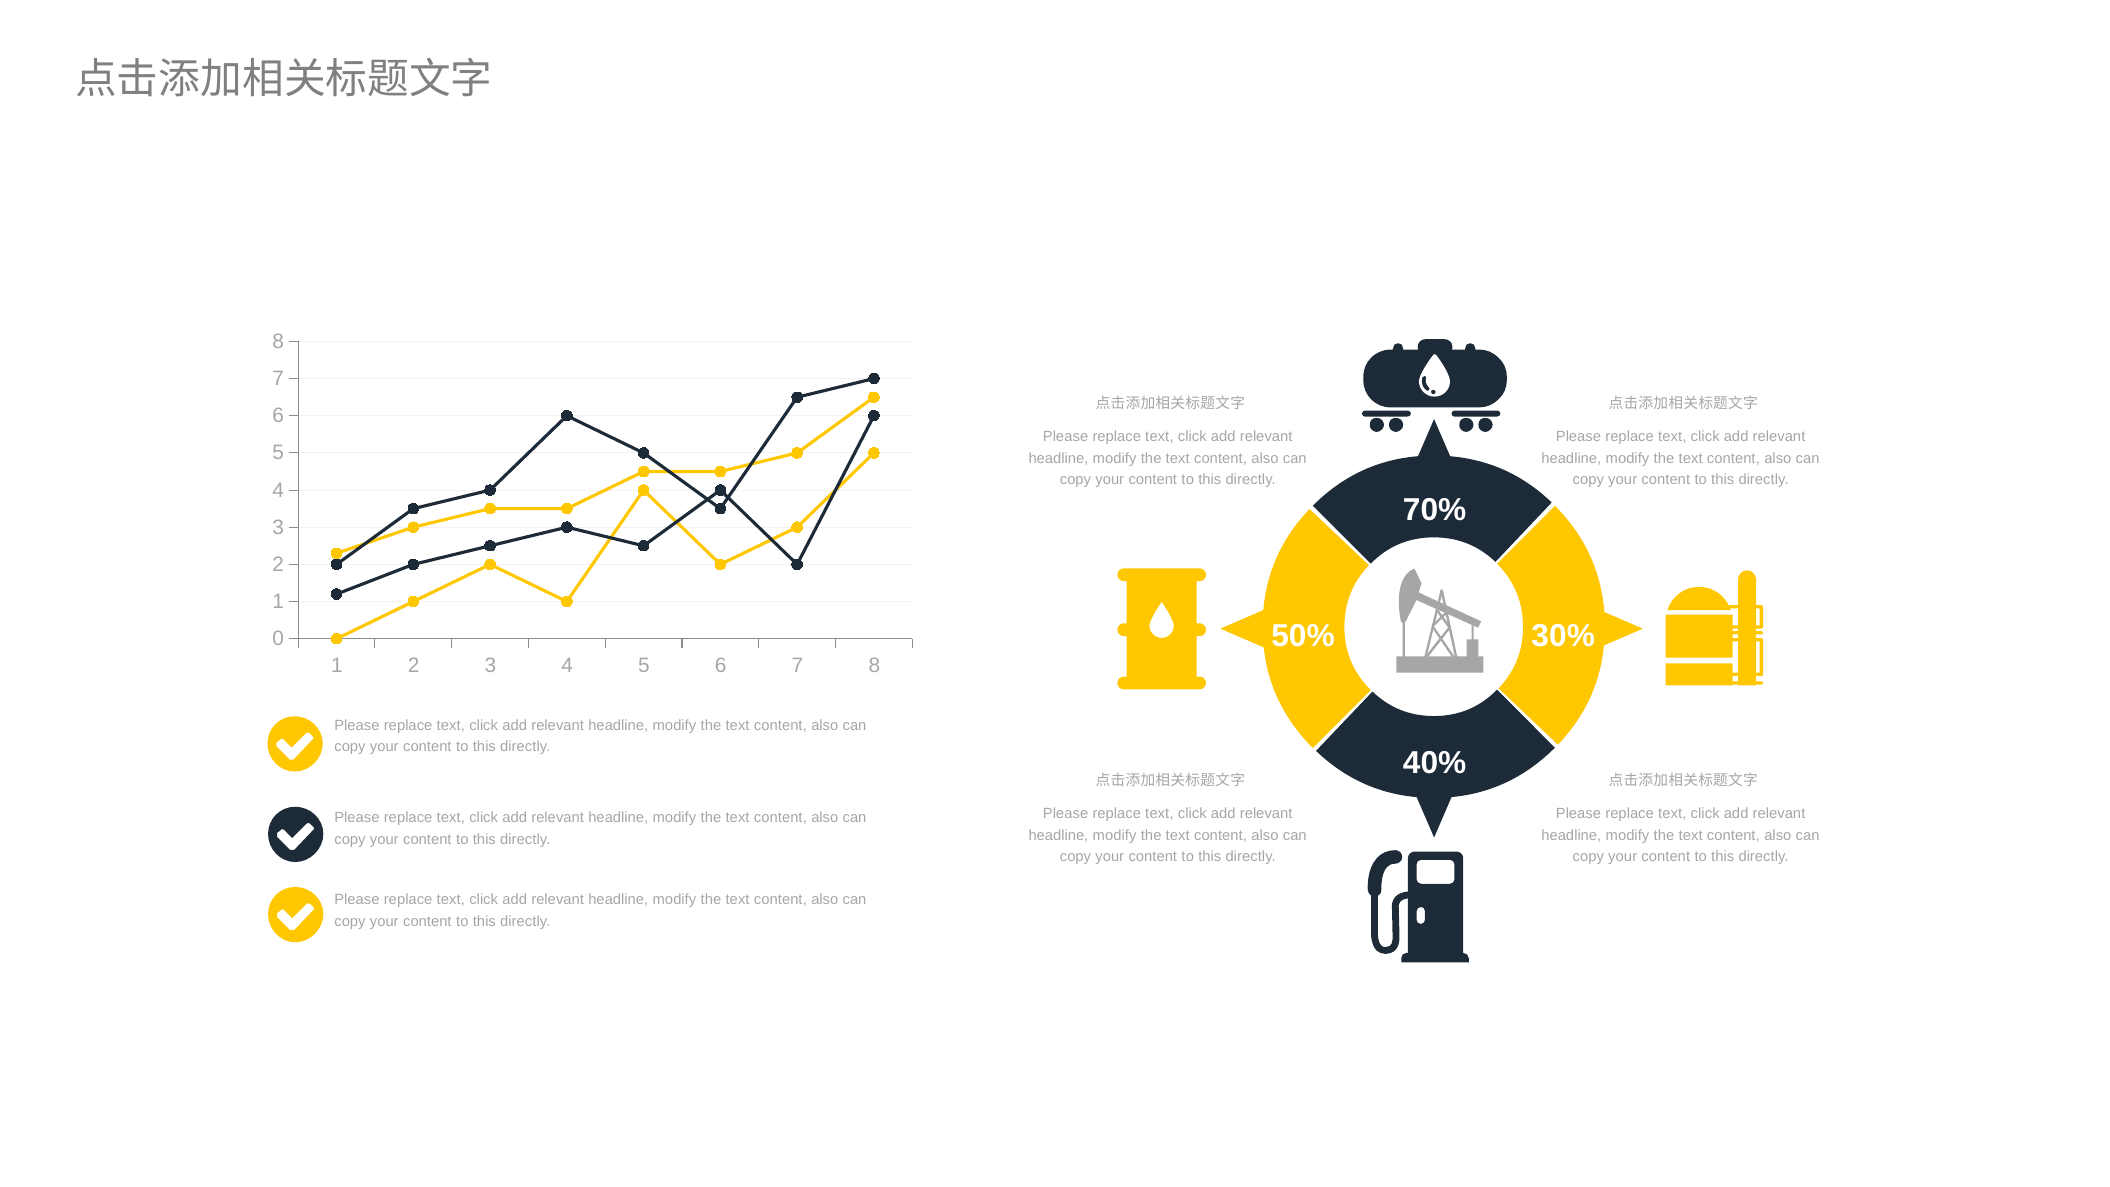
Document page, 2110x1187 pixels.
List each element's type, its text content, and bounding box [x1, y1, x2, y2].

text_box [1018, 767, 1318, 864]
text_box Please replace text, click add relevant headline, modify the text content, also can copy your content to this directly. [334, 804, 893, 848]
text_box Please replace text, click add relevant headline, modify the text content, also can copy your content to this directly. [334, 711, 893, 755]
text_box [1367, 850, 1469, 963]
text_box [1531, 767, 1831, 864]
text_box [1117, 568, 1206, 690]
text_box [1531, 390, 1831, 487]
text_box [1312, 419, 1552, 564]
text_box 点击添加相关标题文字 [59, 44, 563, 107]
text_box [268, 886, 324, 943]
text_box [1361, 339, 1507, 432]
chart [259, 322, 926, 685]
text_box [267, 716, 323, 772]
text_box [1316, 689, 1555, 838]
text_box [1220, 509, 1371, 749]
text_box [1390, 568, 1484, 673]
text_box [1665, 570, 1764, 686]
text_box [268, 806, 324, 863]
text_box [1497, 505, 1643, 745]
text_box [1018, 390, 1318, 487]
text_box Please replace text, click add relevant headline, modify the text content, also can copy your content to this directly. [334, 886, 893, 930]
